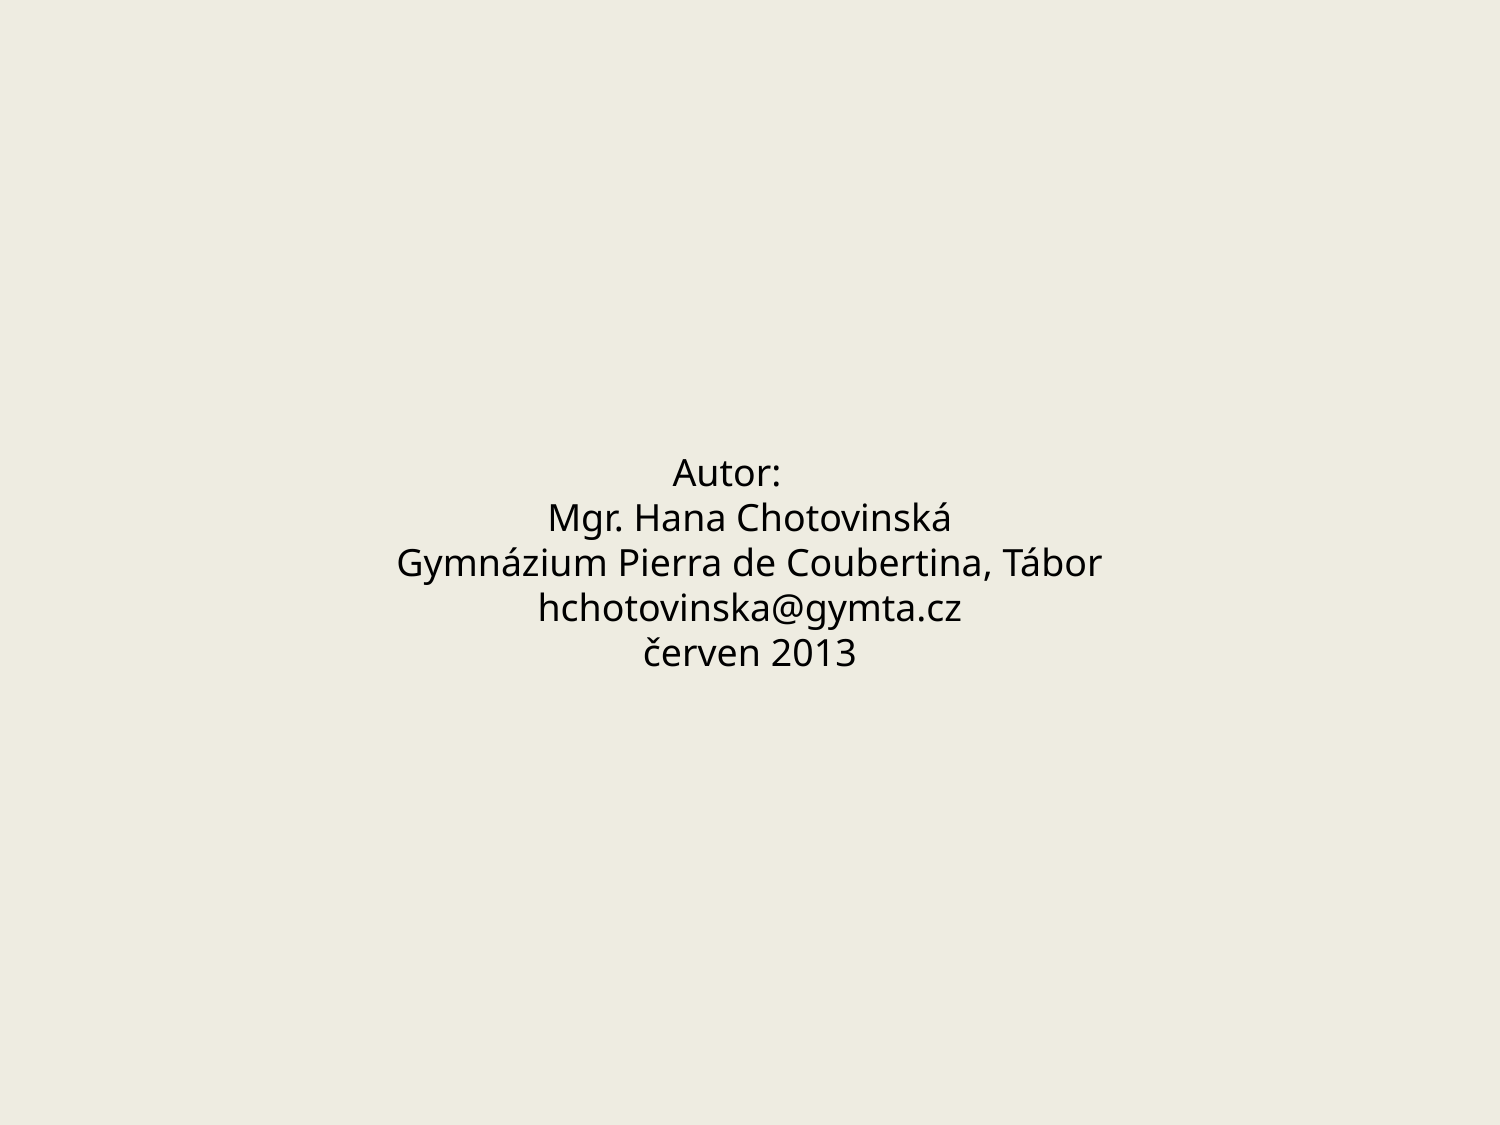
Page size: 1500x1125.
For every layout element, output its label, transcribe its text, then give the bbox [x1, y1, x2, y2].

text_box Autor: Mgr. Hana Chotovinská Gymnázium Pierra de Coubertina, Tábor hchotovinska@gymta.cz červen 2013 [374, 441, 1125, 681]
